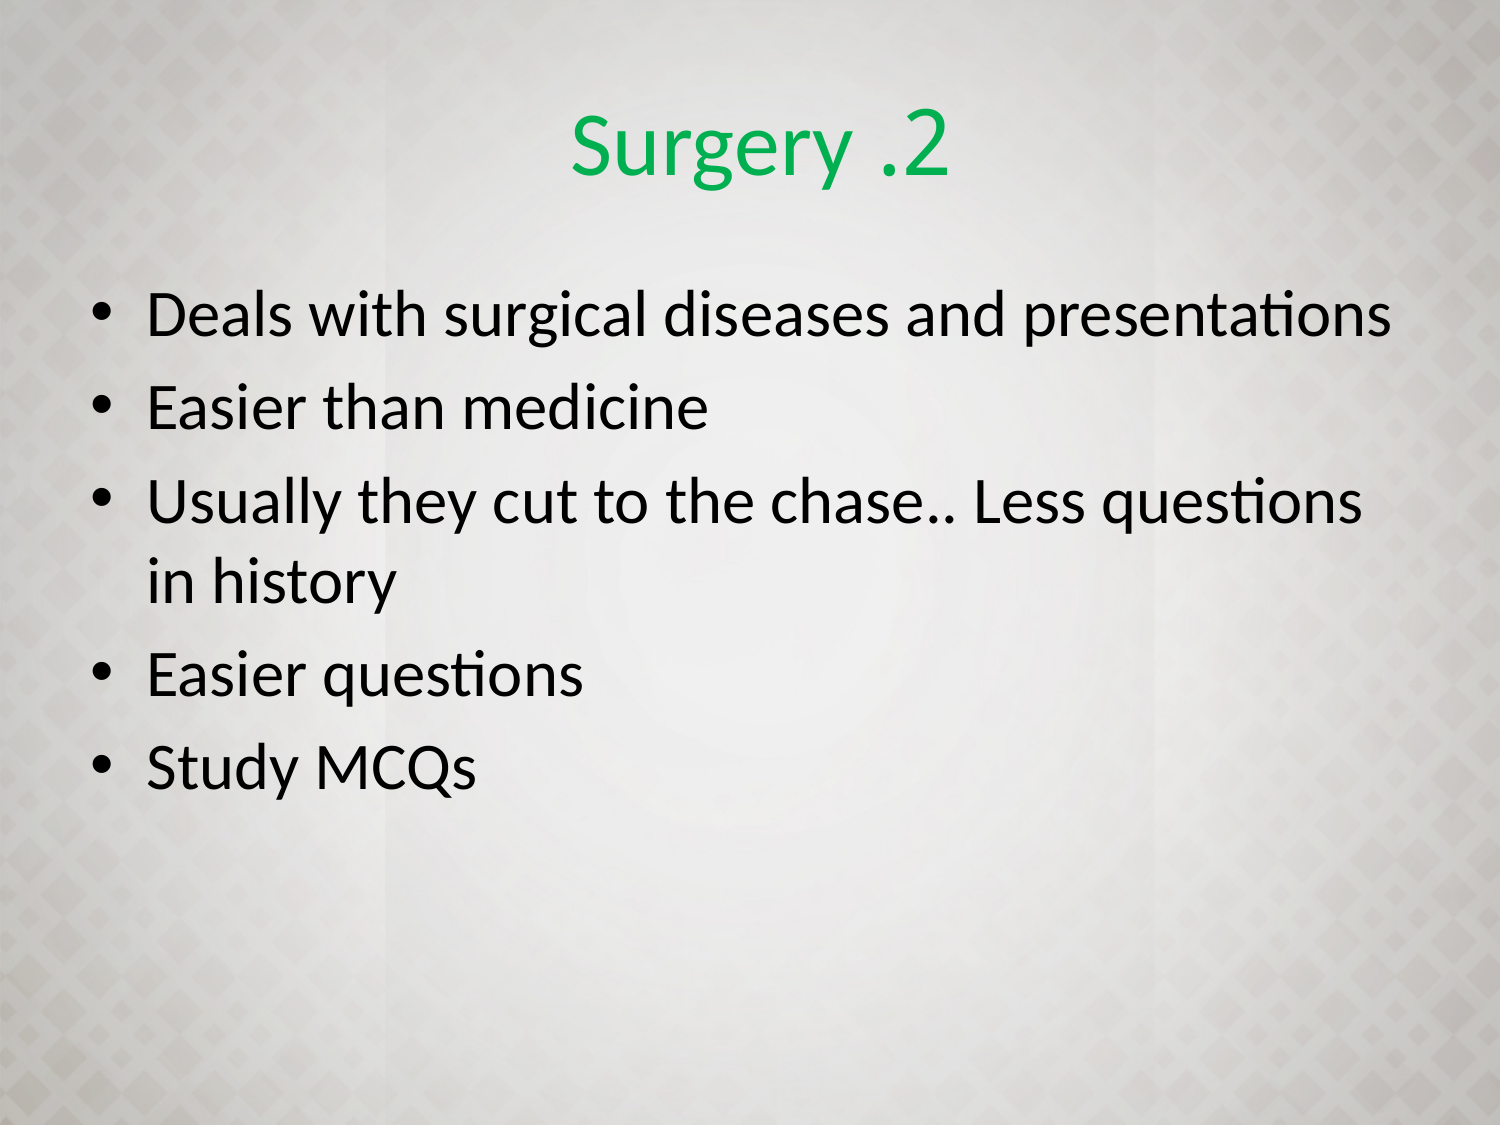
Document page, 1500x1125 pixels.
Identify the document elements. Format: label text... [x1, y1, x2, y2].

picture [0, 0, 1500, 1125]
list Deals with surgical diseases and presentations Easier than medicine Usually they cut to the chase.. Less questions in history Easier questions Study MCQs [75, 262, 1425, 1005]
title 2. Surgery [75, 45, 1425, 233]
